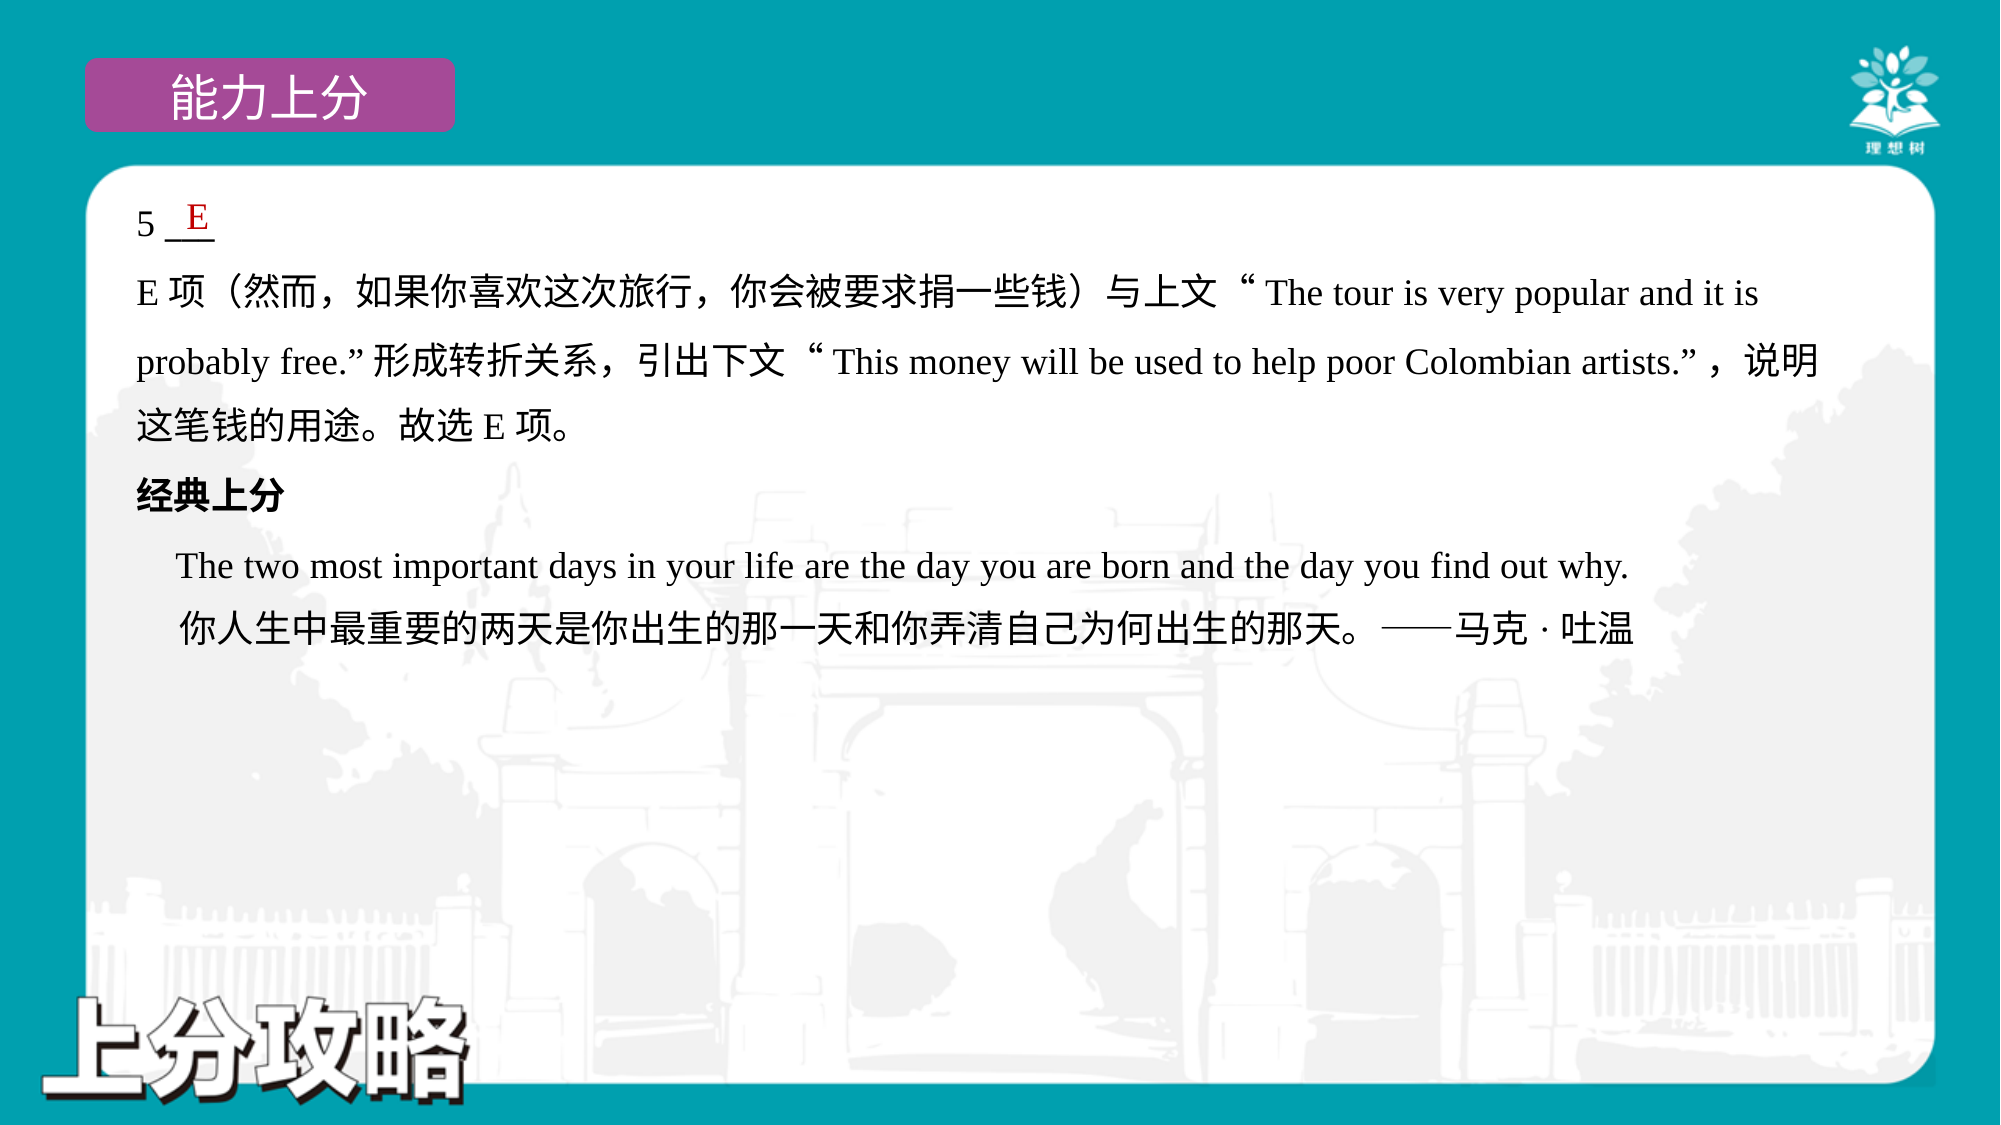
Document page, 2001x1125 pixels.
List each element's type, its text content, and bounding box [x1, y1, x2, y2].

text_box E [172, 170, 224, 230]
text_box 经典上分 The two most important days in your life are the day you are born and the day you find out why. 你人生中最重要的两天是你出生的那一天和你弄清自己为何出生的那天。——马克·吐温 [136, 448, 1865, 644]
picture [0, 0, 2000, 1125]
text_box 5 ___ [136, 176, 1865, 237]
text_box E项（然而，如果你喜欢这次旅行，你会被要求捐一些钱）与上文“The tour is very popular and it is probably free.”形成转折关系，引出下文“This money will be used to help poor Colombian artists.”，说明 这笔钱的用途。故选E项。 [136, 244, 1865, 441]
